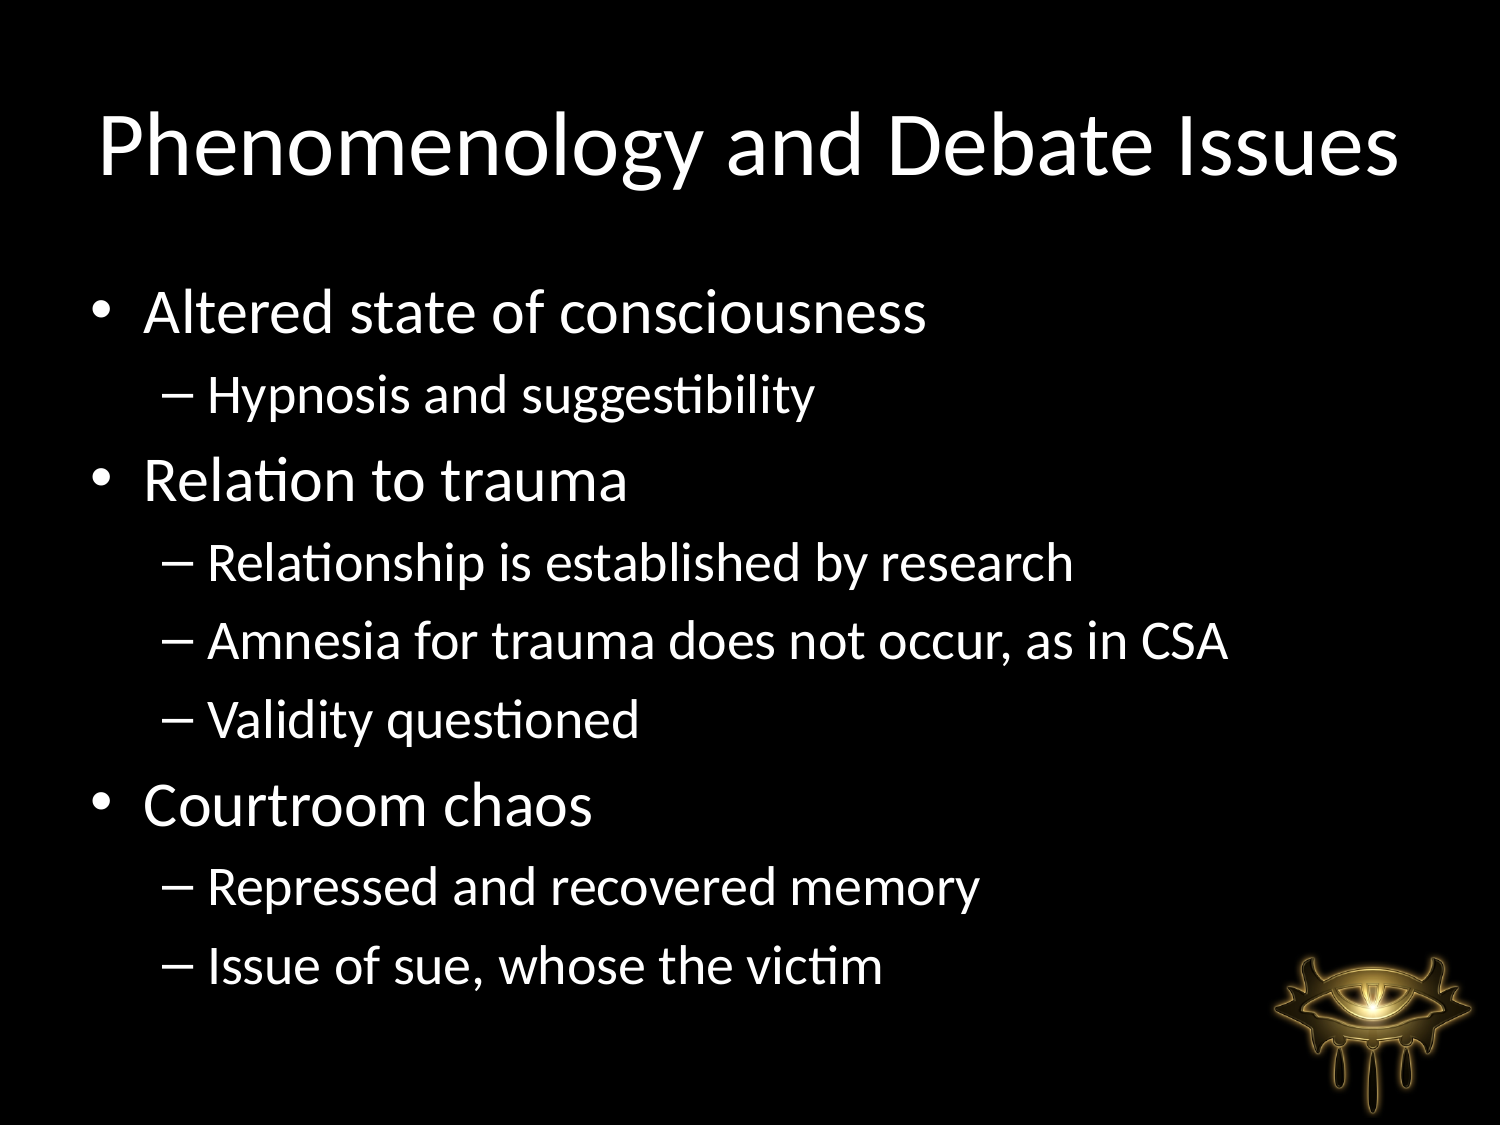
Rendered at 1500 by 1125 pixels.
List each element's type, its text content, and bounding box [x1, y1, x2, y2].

list Altered state of consciousness Hypnosis and suggestibility Relation to trauma Relationship is established by research Amnesia for trauma does not occur, as in CSA Validity questioned Courtroom chaos Repressed and recovered memory Issue of sue, whose the victim [75, 262, 1425, 1005]
title Phenomenology and Debate Issues [75, 45, 1425, 233]
picture [1245, 934, 1500, 1125]
